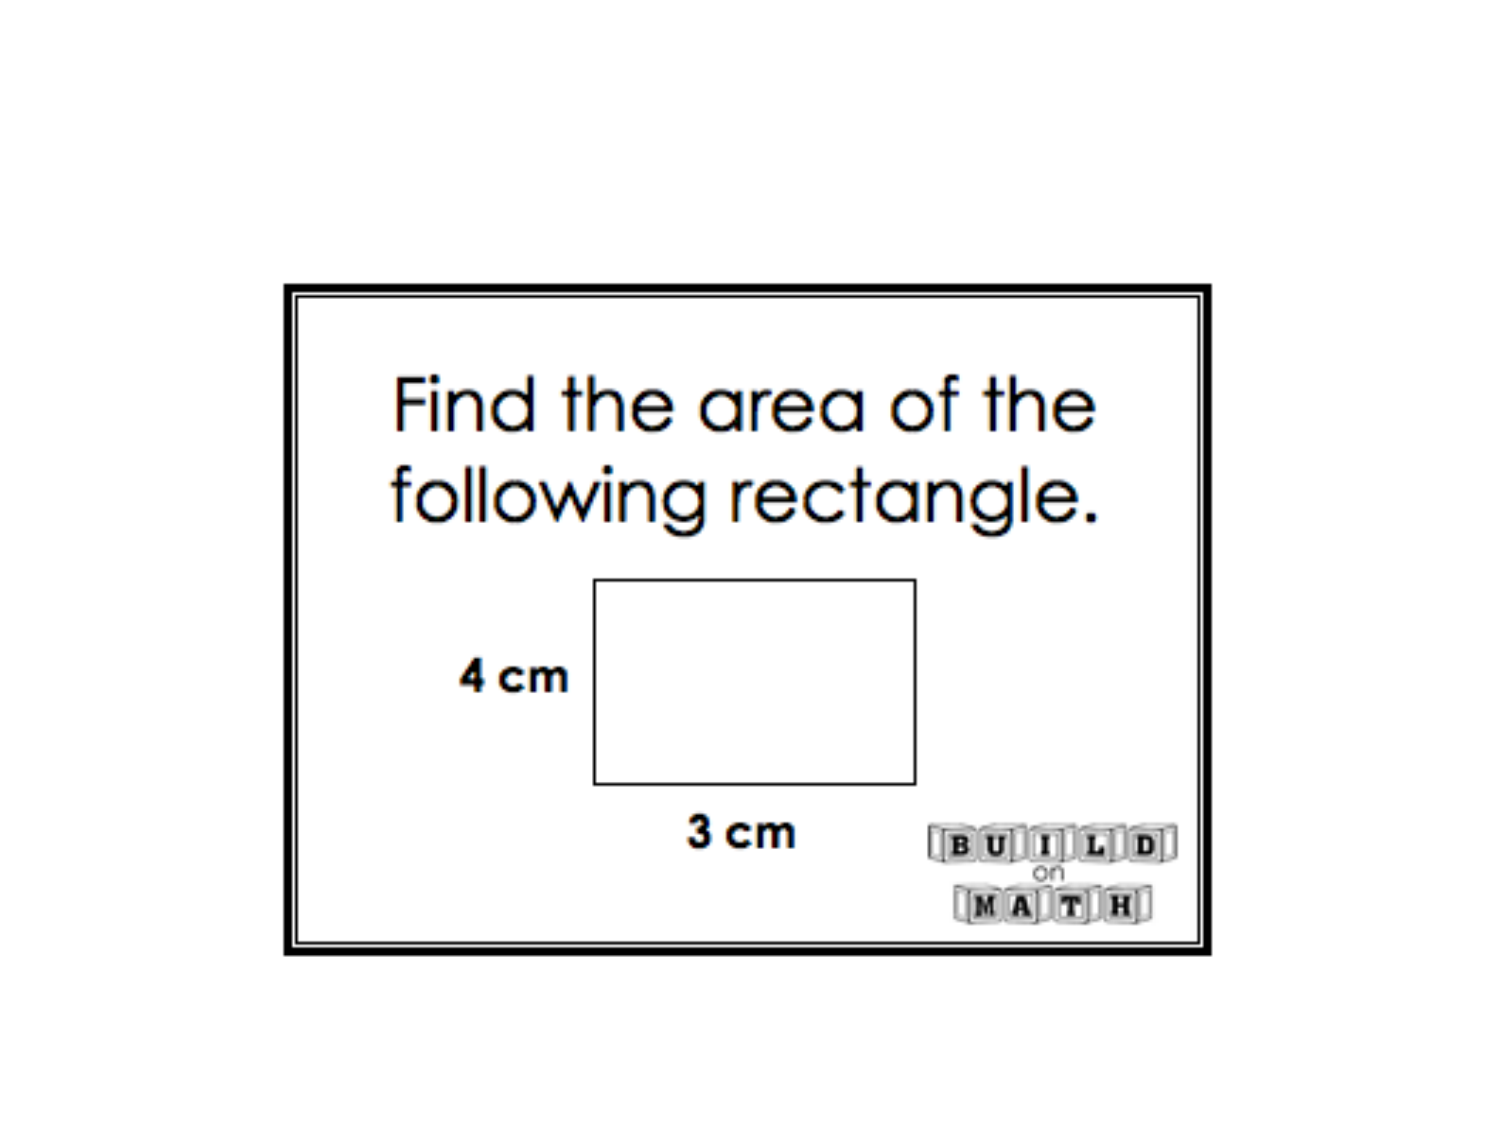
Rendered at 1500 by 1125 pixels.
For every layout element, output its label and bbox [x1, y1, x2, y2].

list [74, 262, 1426, 1006]
